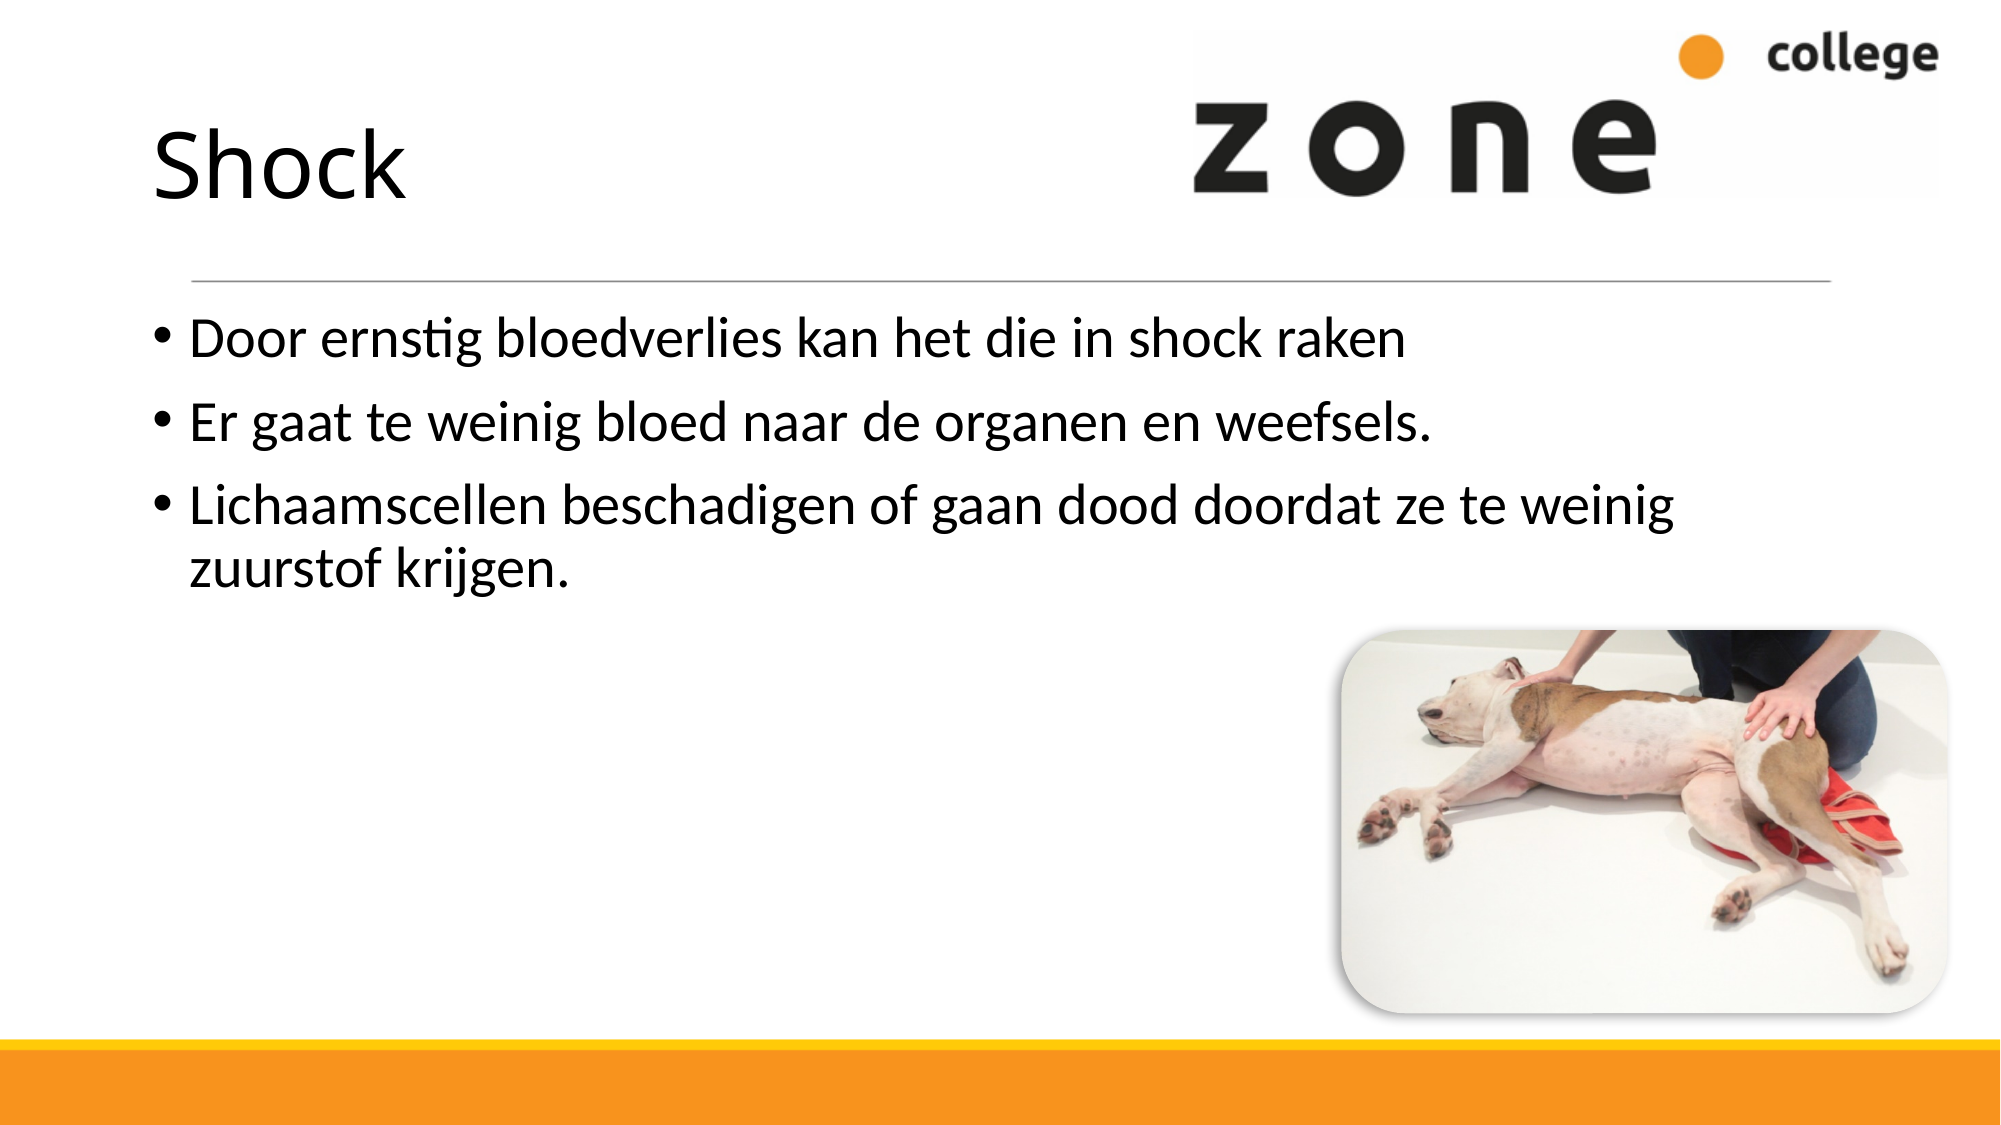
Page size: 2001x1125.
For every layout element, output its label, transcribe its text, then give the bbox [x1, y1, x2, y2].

picture [0, 0, 2001, 1125]
title Shock [137, 59, 1863, 278]
list Door ernstig bloedverlies kan het die in shock raken Er gaat te weinig bloed naar de organen en weefsels. Lichaamscellen beschadigen of gaan dood doordat ze te weinig zuurstof krijgen. [137, 299, 1863, 1014]
